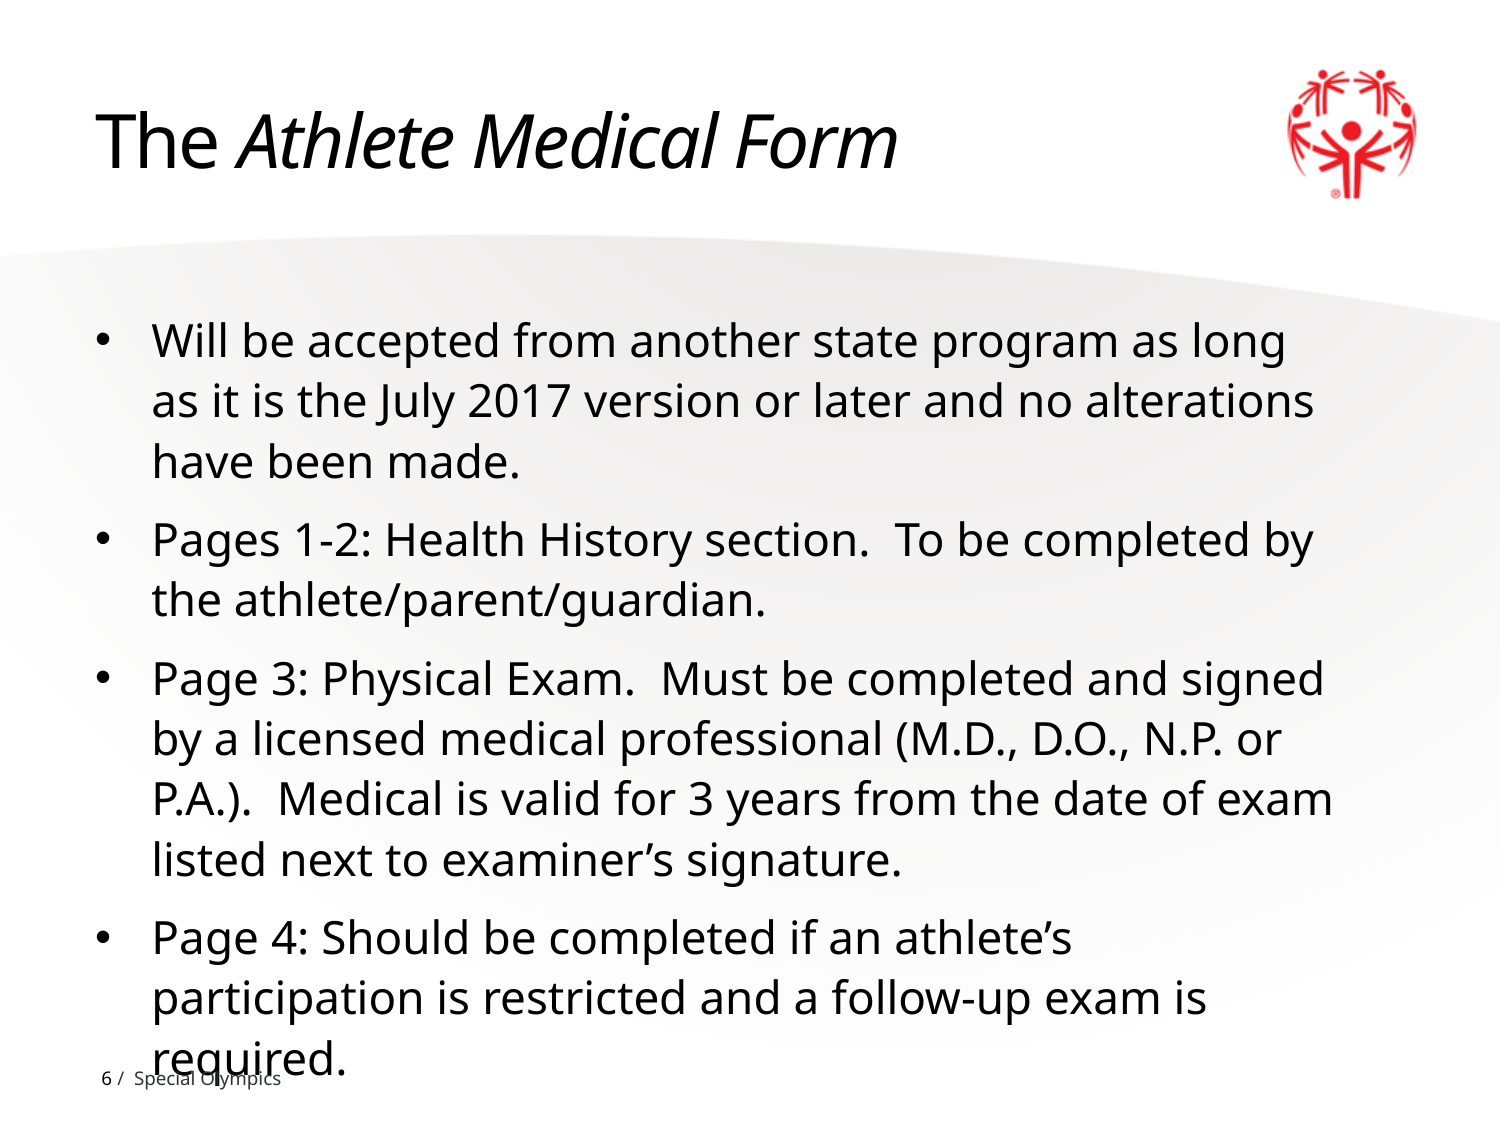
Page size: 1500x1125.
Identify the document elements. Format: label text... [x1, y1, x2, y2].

picture [0, 0, 1500, 1125]
title The Athlete Medical Form [89, 60, 1247, 232]
list Will be accepted from another state program as long as it is the July 2017 version or later and no alterations have been made. Pages 1-2: Health History section. To be completed by the athlete/parent/guardian. Page 3: Physical Exam. Must be completed and signed by a licensed medical professional (M.D., D.O., N.P. or P.A.). Medical is valid for 3 years from the date of exam listed next to examiner’s signature. Page 4: Should be completed if an athlete’s participation is restricted and a follow-up exam is required. [89, 299, 1350, 1018]
slide_number 6 / Special Olympics [90, 1061, 665, 1093]
